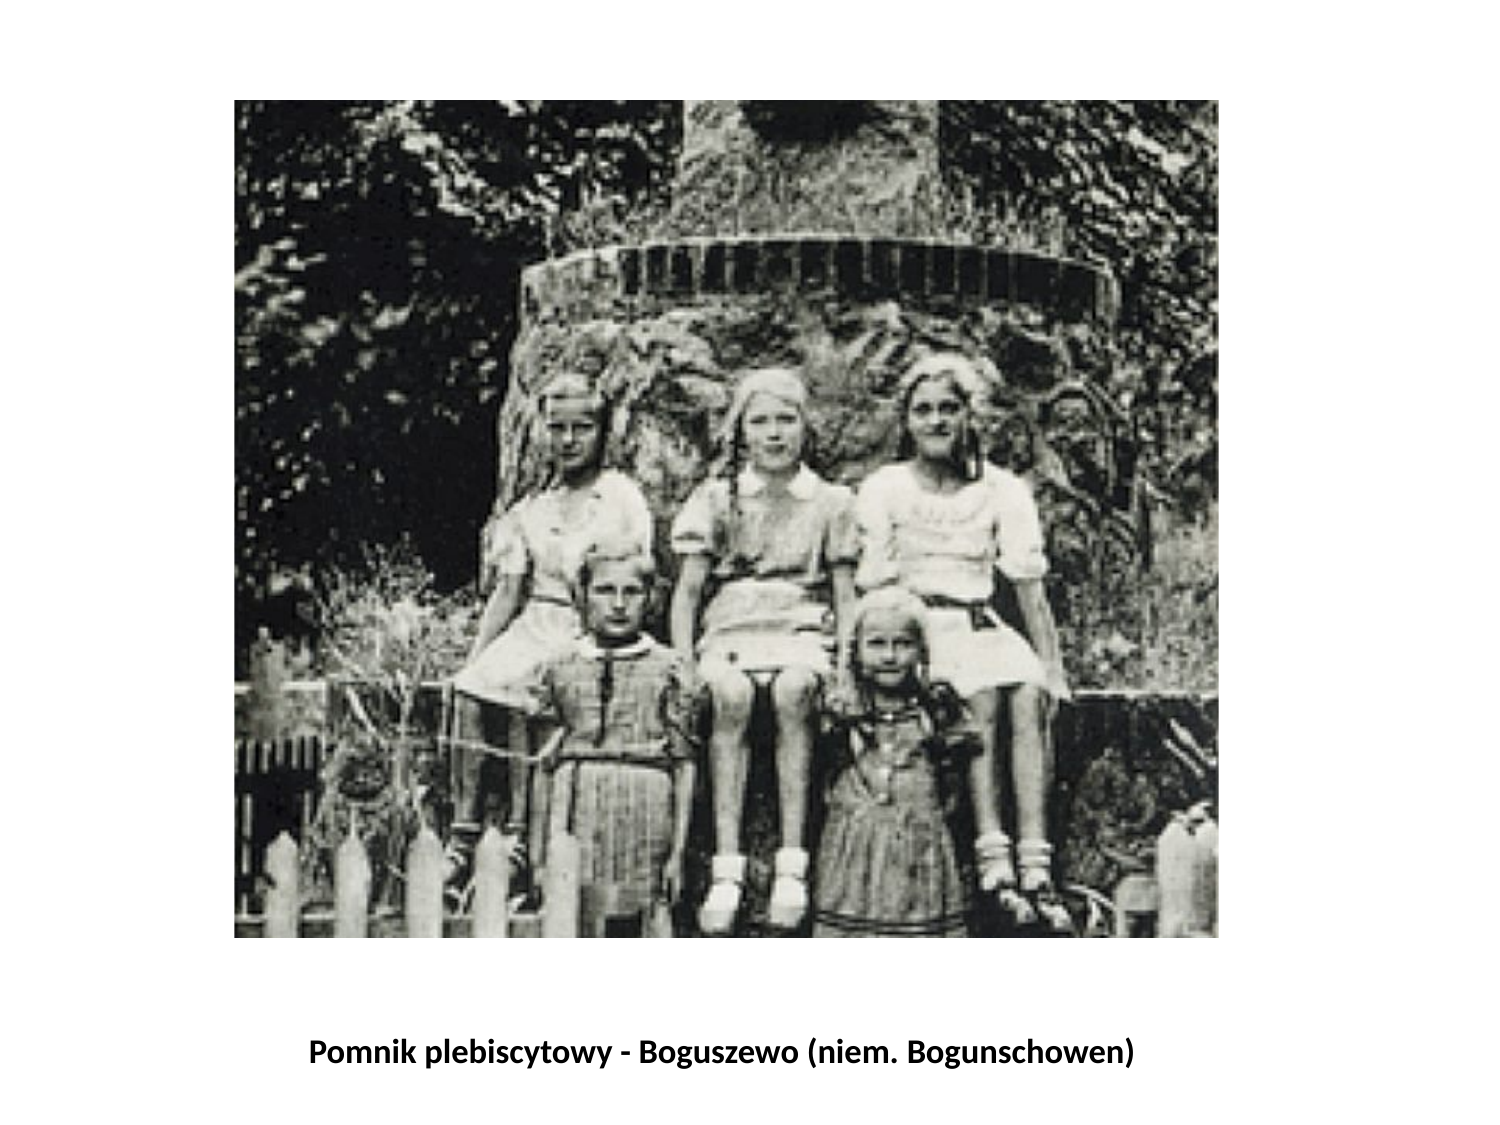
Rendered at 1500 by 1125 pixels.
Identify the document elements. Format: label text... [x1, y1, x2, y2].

picture [234, 100, 1219, 938]
title Pomnik plebiscytowy - Boguszewo (niem. Bogunschowen) [294, 984, 1194, 1079]
